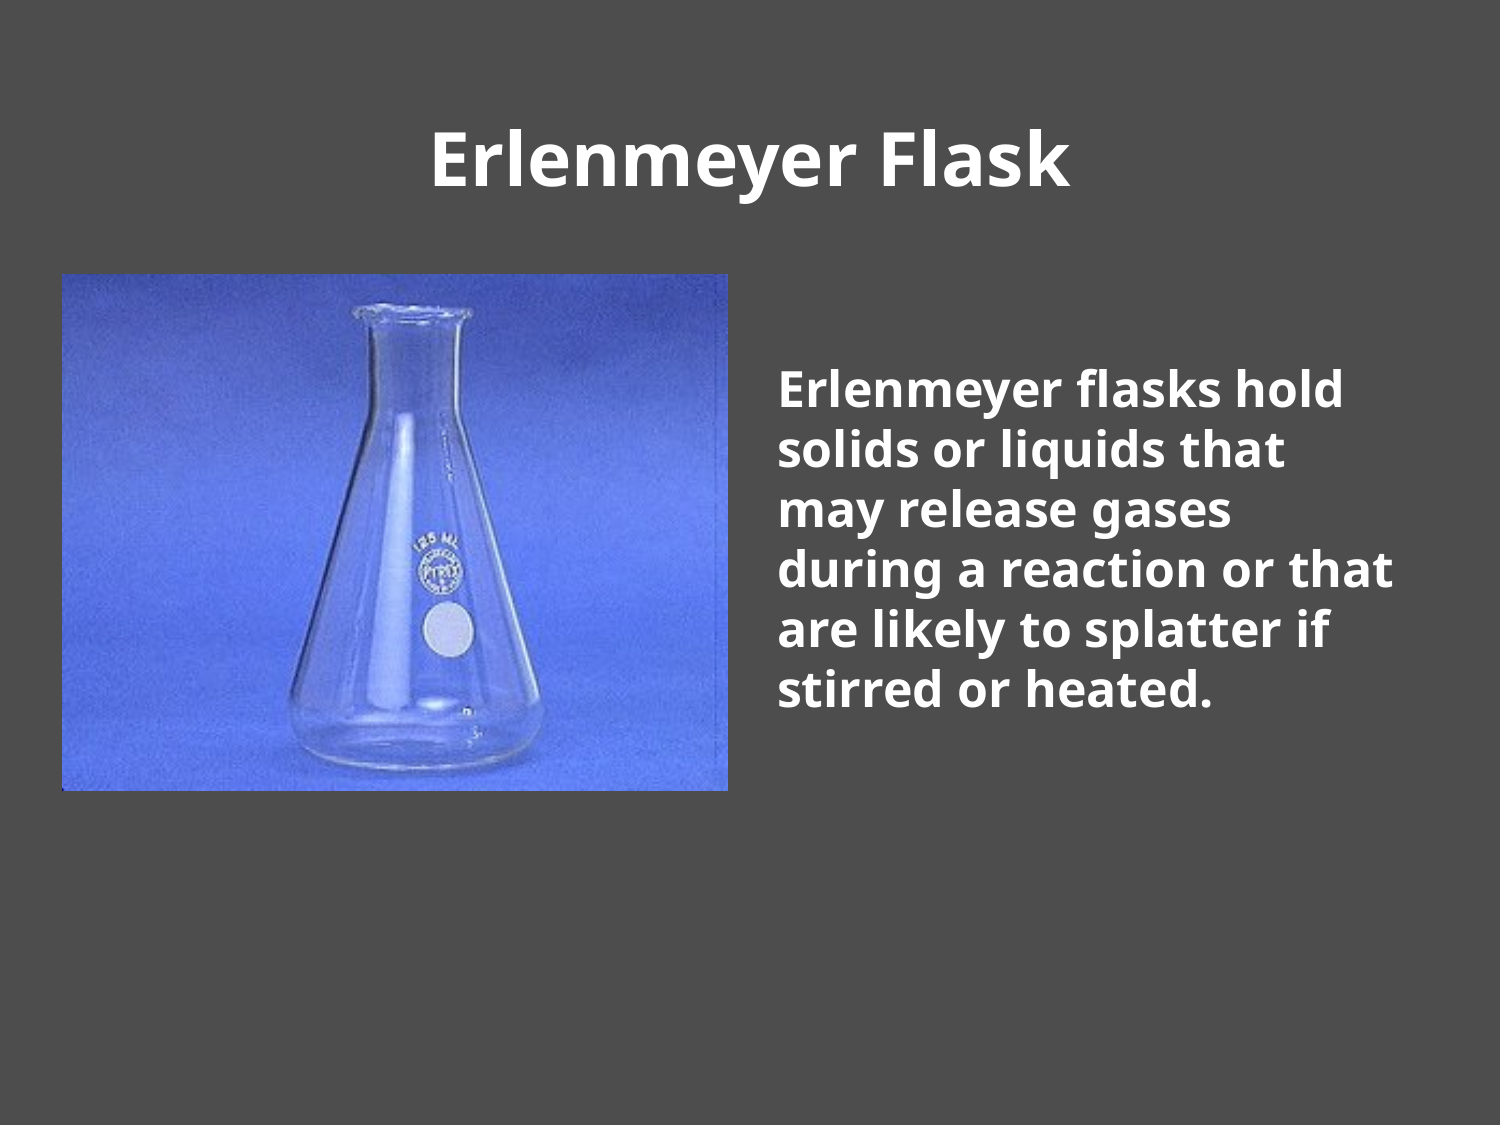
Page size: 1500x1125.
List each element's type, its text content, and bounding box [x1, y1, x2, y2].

text_box Erlenmeyer flasks hold solids or liquids that may release gases during a reaction or that are likely to splatter if stirred or heated. [762, 349, 1416, 725]
picture [62, 274, 728, 791]
title Erlenmeyer Flask [112, 99, 1388, 213]
